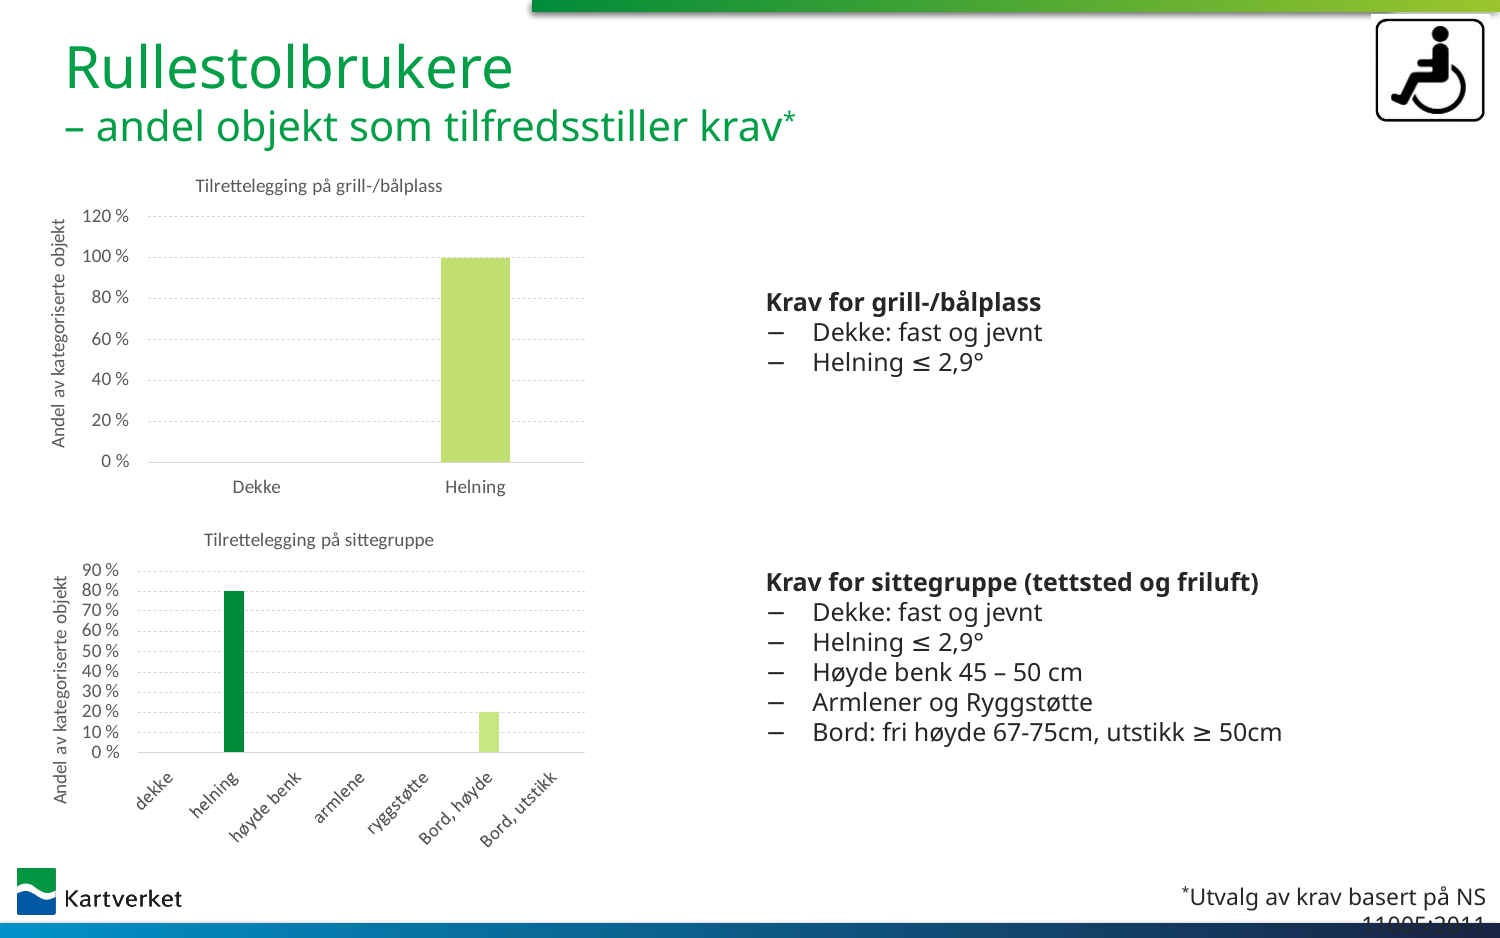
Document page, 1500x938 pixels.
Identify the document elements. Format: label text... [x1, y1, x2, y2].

picture [41, 520, 596, 859]
text_box *Utvalg av krav basert på NS 11005:2011 [1068, 873, 1500, 938]
text_box Krav for grill-/bålplass Dekke: fast og jevnt Helning ≤ 2,9° [750, 279, 1452, 384]
picture [41, 166, 596, 505]
text_box Rullestolbrukere – andel objekt som tilfredsstiller krav* [49, 14, 1431, 158]
picture [1371, 13, 1491, 127]
text_box Krav for sittegruppe (tettsted og friluft) Dekke: fast og jevnt Helning ≤ 2,9° Høyde benk 45 – 50 cm Armlener og Ryggstøtte Bord: fri høyde 67-75cm, utstikk ≥ 50cm [750, 559, 1500, 754]
